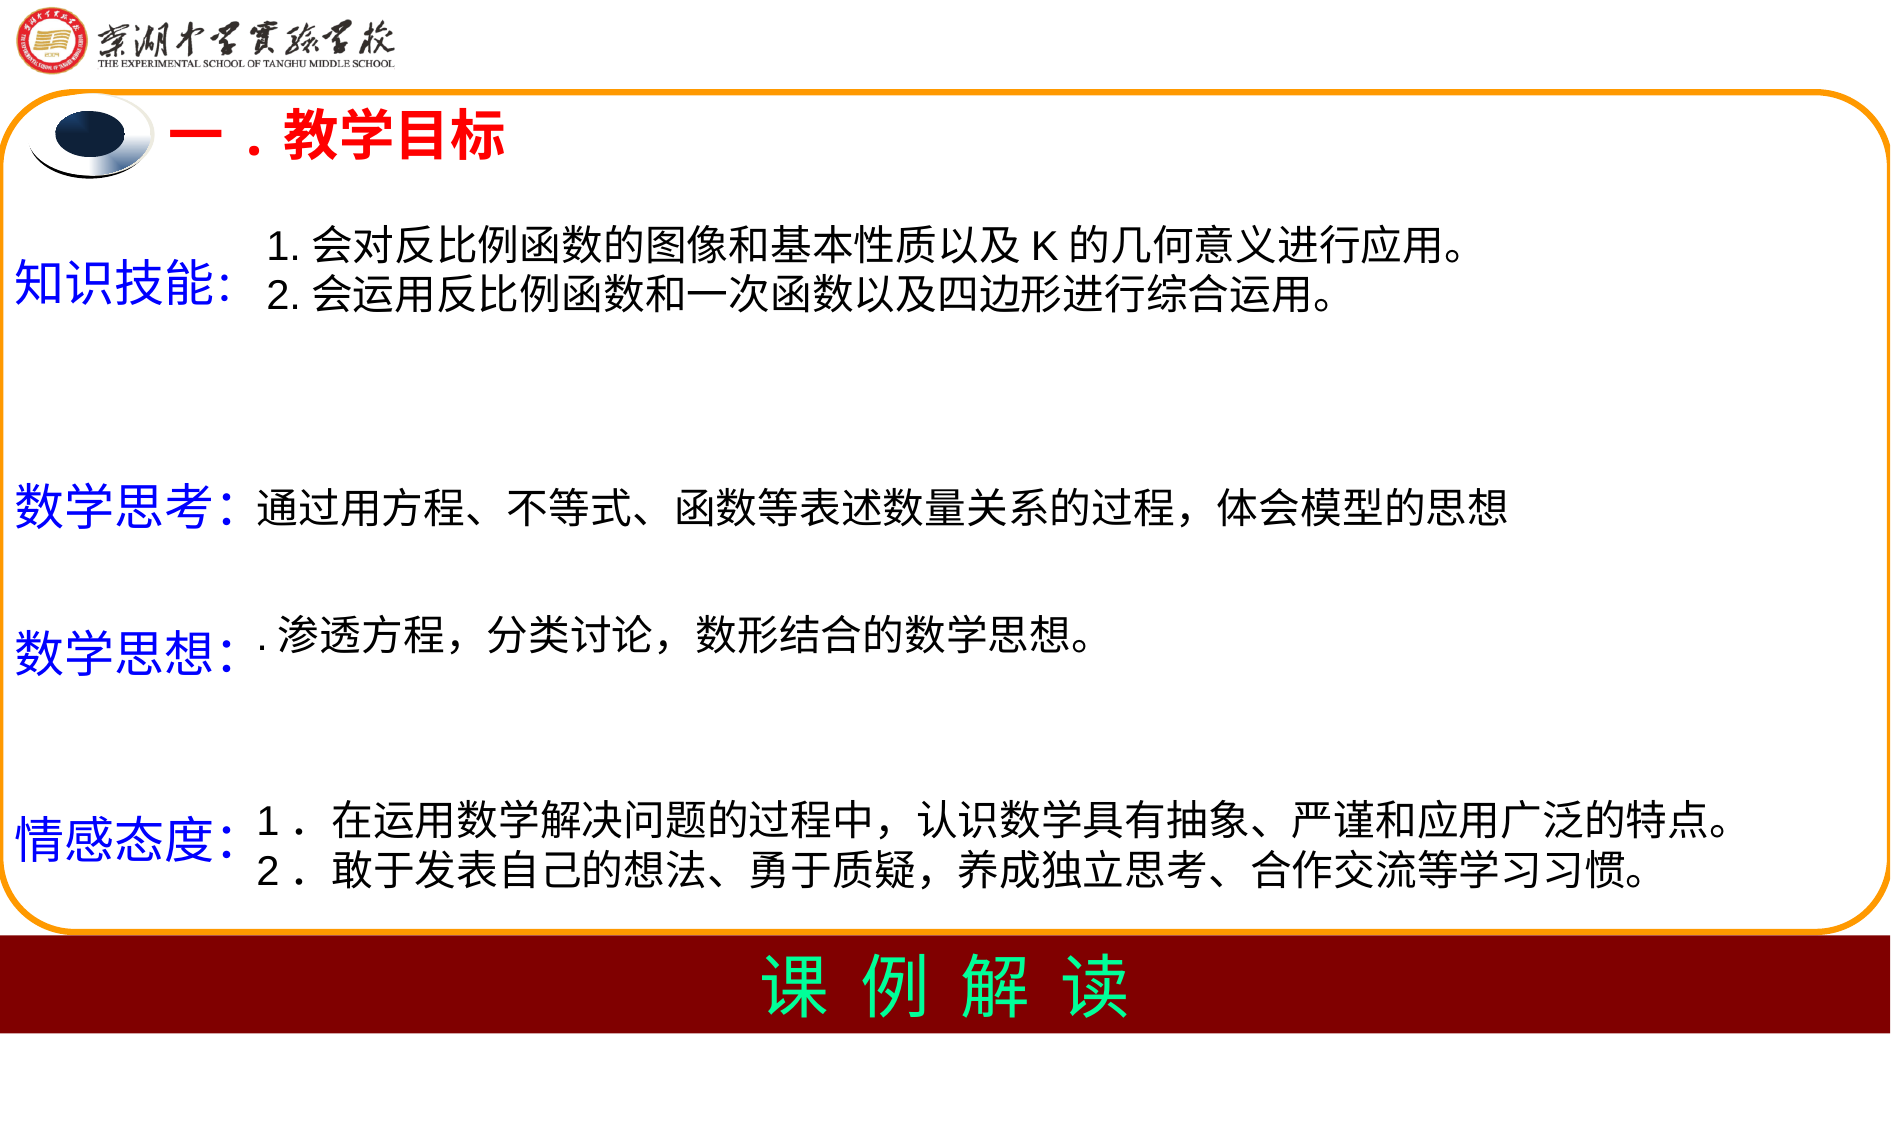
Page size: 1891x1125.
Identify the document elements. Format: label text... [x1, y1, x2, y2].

text_box 1.会对反比例函数的图像和基本性质以及K的几何意义进行应用。 2.会运用反比例函数和一次函数以及四边形进行综合运用。 [251, 210, 1600, 376]
text_box 课 例 解 读 [0, 935, 1891, 1034]
picture [0, 0, 444, 83]
text_box 知识技能： [0, 243, 251, 319]
text_box 情感态度： [0, 800, 241, 876]
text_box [26, 93, 151, 179]
text_box 数学思想： [0, 615, 262, 690]
text_box 数学思考： [0, 468, 272, 544]
text_box 一.教学目标 [153, 92, 552, 174]
text_box [0, 92, 1891, 933]
text_box .渗透方程，分类讨论，数形结合的数学思想。 [241, 601, 1727, 667]
text_box 通过用方程、不等式、函数等表述数量关系的过程，体会模型的思想 [241, 474, 1668, 540]
text_box 1．在运用数学解决问题的过程中，认识数学具有抽象、严谨和应用广泛的特点。 2．敢于发表自己的想法、勇于质疑，养成独立思考、合作交流等学习习惯。 [241, 786, 1785, 902]
